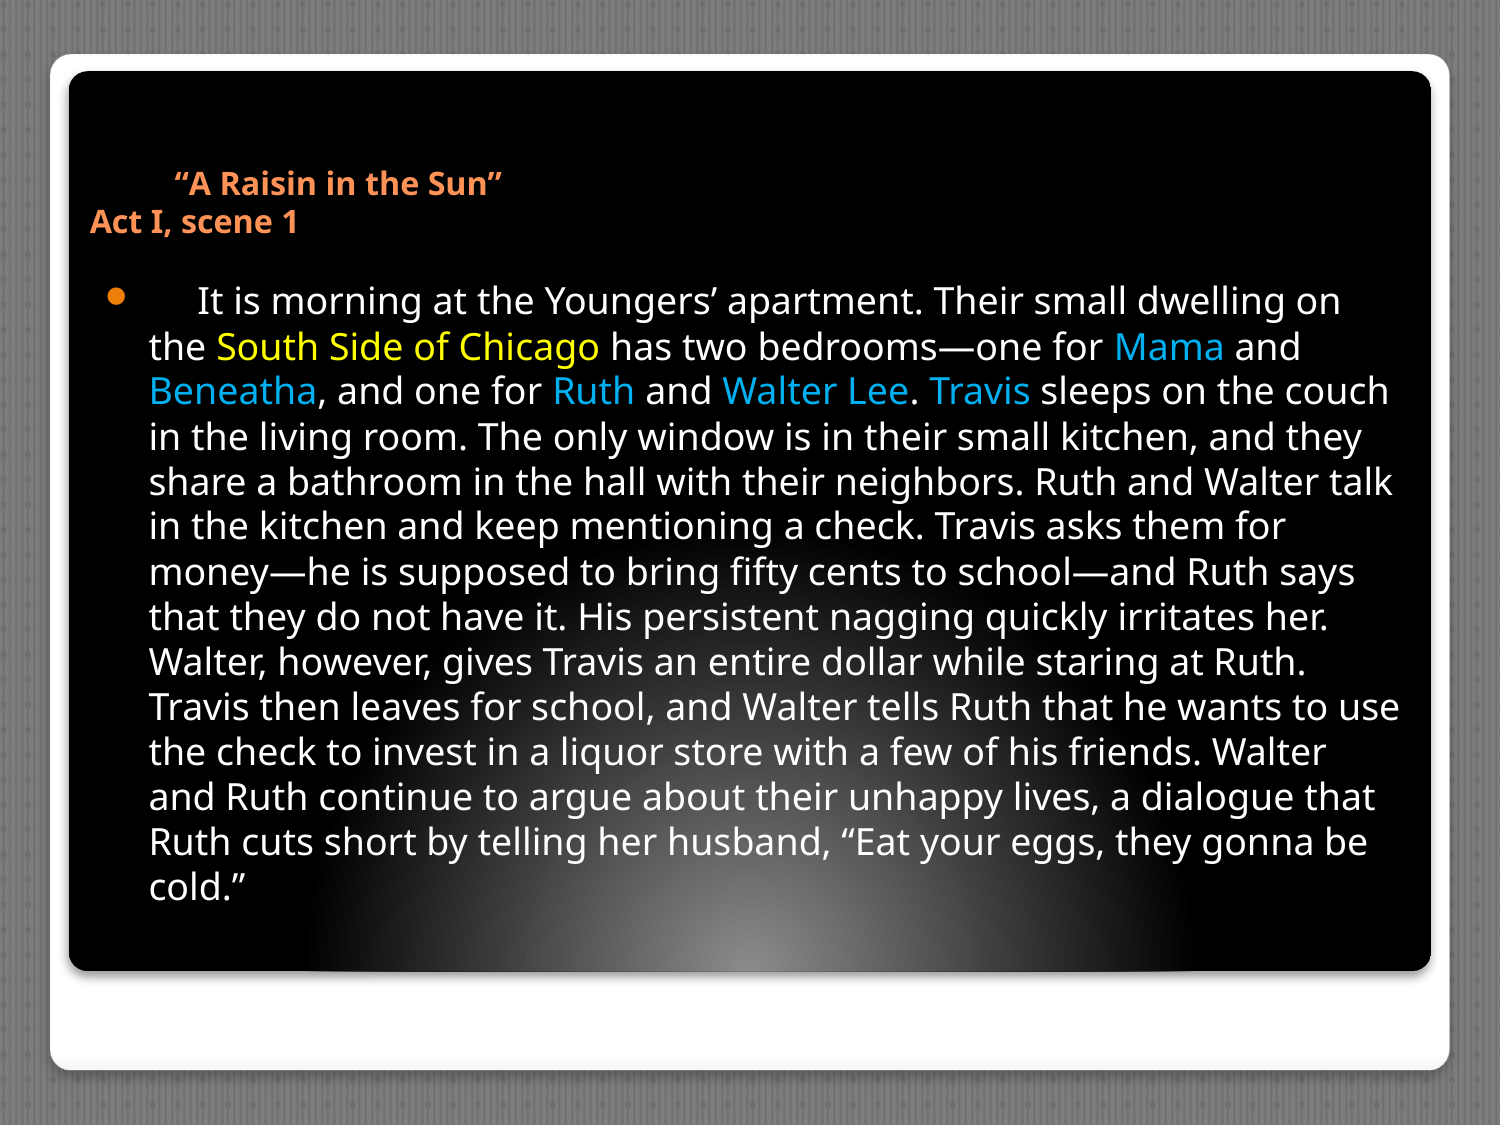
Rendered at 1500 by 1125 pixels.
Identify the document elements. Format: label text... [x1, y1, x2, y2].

title “A Raisin in the Sun” Act I, scene 1 [75, 75, 1418, 248]
list It is morning at the Youngers’ apartment. Their small dwelling on the South Side of Chicago has two bedrooms—one for Mama and Beneatha, and one for Ruth and Walter Lee. Travis sleeps on the couch in the living room. The only window is in their small kitchen, and they share a bathroom in the hall with their neighbors. Ruth and Walter talk in the kitchen and keep mentioning a check. Travis asks them for money—he is supposed to bring fifty cents to school—and Ruth says that they do not have it. His persistent nagging quickly irritates her. Walter, however, gives Travis an entire dollar while staring at Ruth. Travis then leaves for school, and Walter tells Ruth that he wants to use the check to invest in a liquor store with a few of his friends. Walter and Ruth continue to argue about their unhappy lives, a dialogue that Ruth cuts short by telling her husband, “Eat your eggs, they gonna be cold.” [75, 262, 1418, 950]
